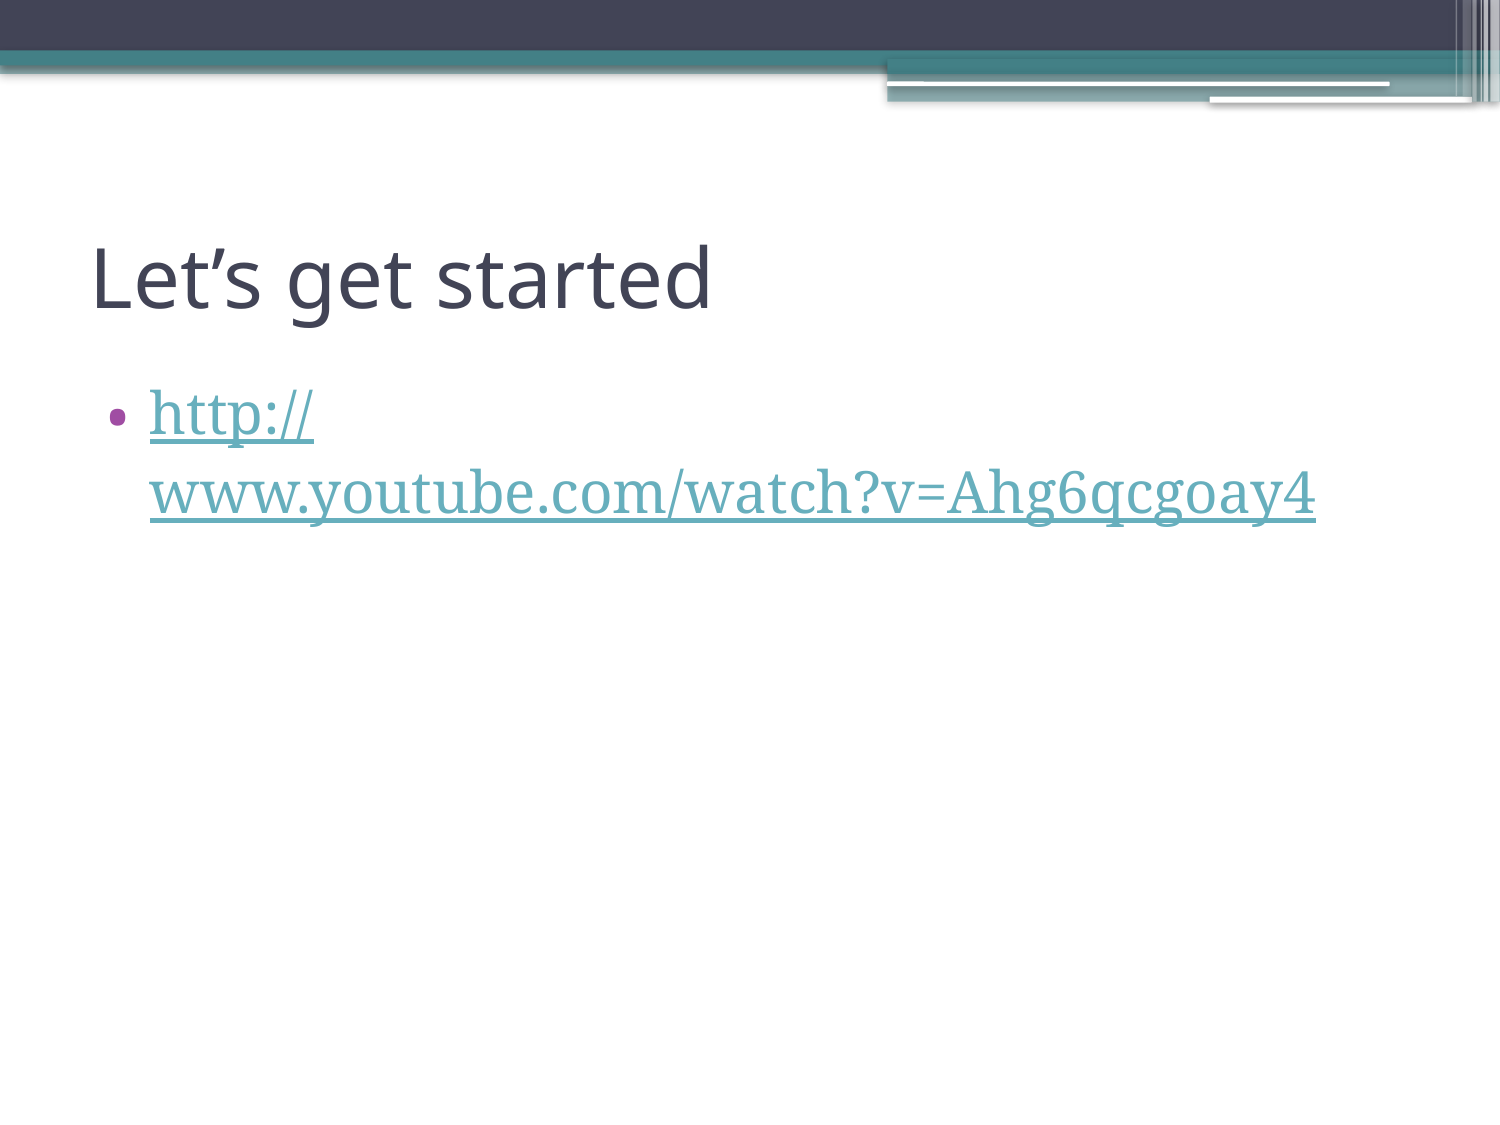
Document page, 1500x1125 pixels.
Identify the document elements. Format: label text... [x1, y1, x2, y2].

title Let’s get started [75, 187, 1425, 363]
list http://www.youtube.com/watch?v=Ahg6qcgoay4 [75, 368, 1425, 1079]
